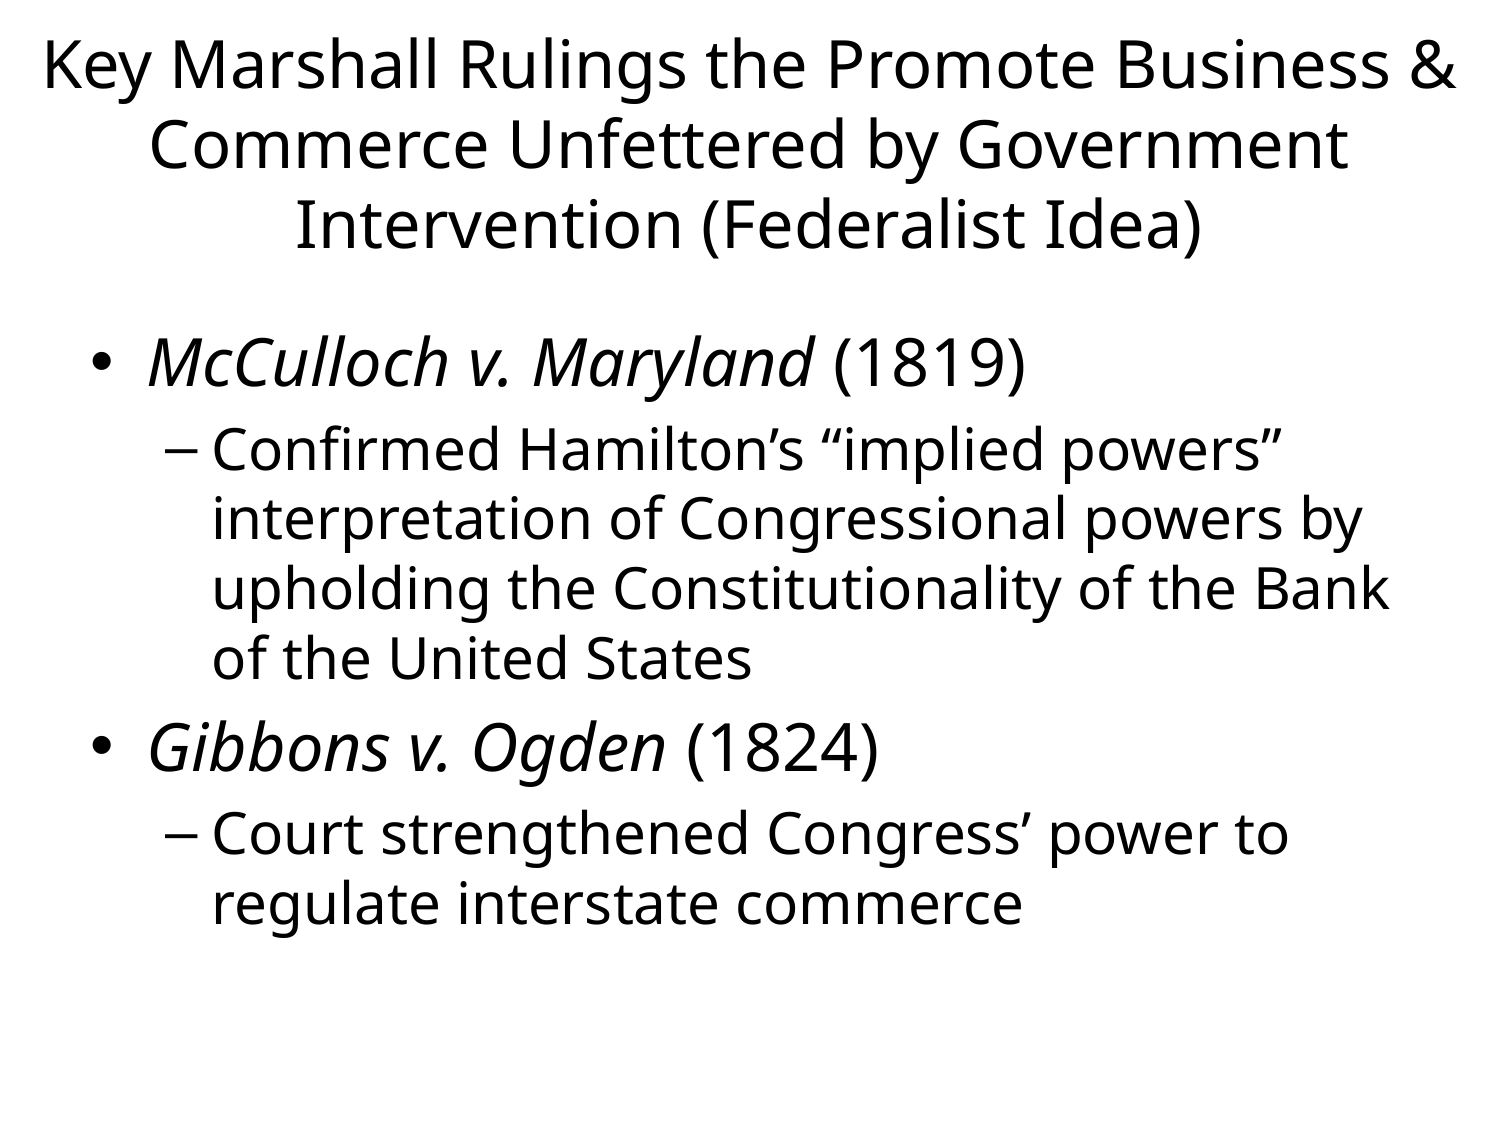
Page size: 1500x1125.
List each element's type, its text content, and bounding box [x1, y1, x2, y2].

title Key Marshall Rulings the Promote Business & Commerce Unfettered by Government Intervention (Federalist Idea) [0, 48, 1500, 236]
list McCulloch v. Maryland (1819) Confirmed Hamilton’s “implied powers” interpretation of Congressional powers by upholding the Constitutionality of the Bank of the United States Gibbons v. Ogden (1824) Court strengthened Congress’ power to regulate interstate commerce [75, 312, 1425, 1089]
